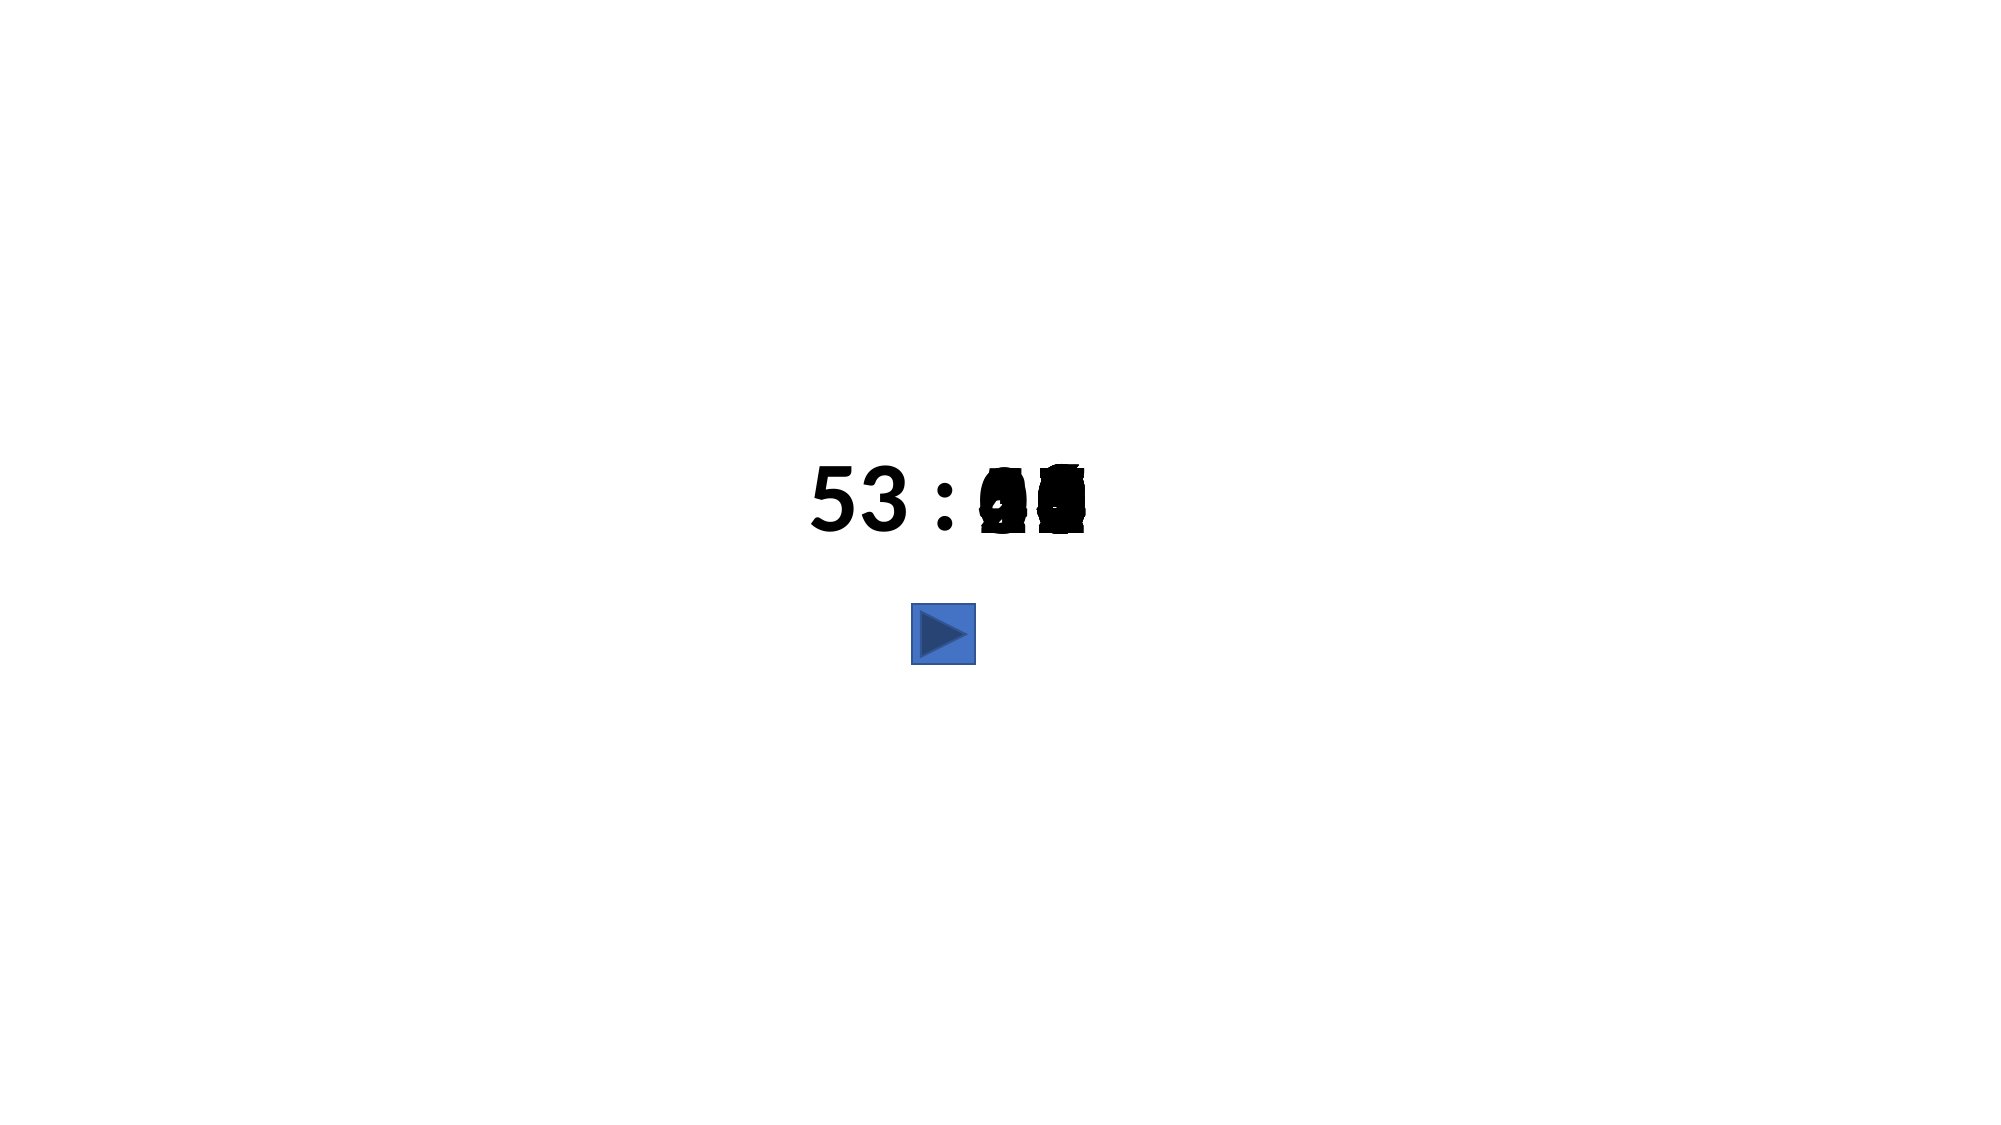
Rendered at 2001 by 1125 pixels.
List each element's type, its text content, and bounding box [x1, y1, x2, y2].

slide_number 52 [784, 461, 925, 522]
